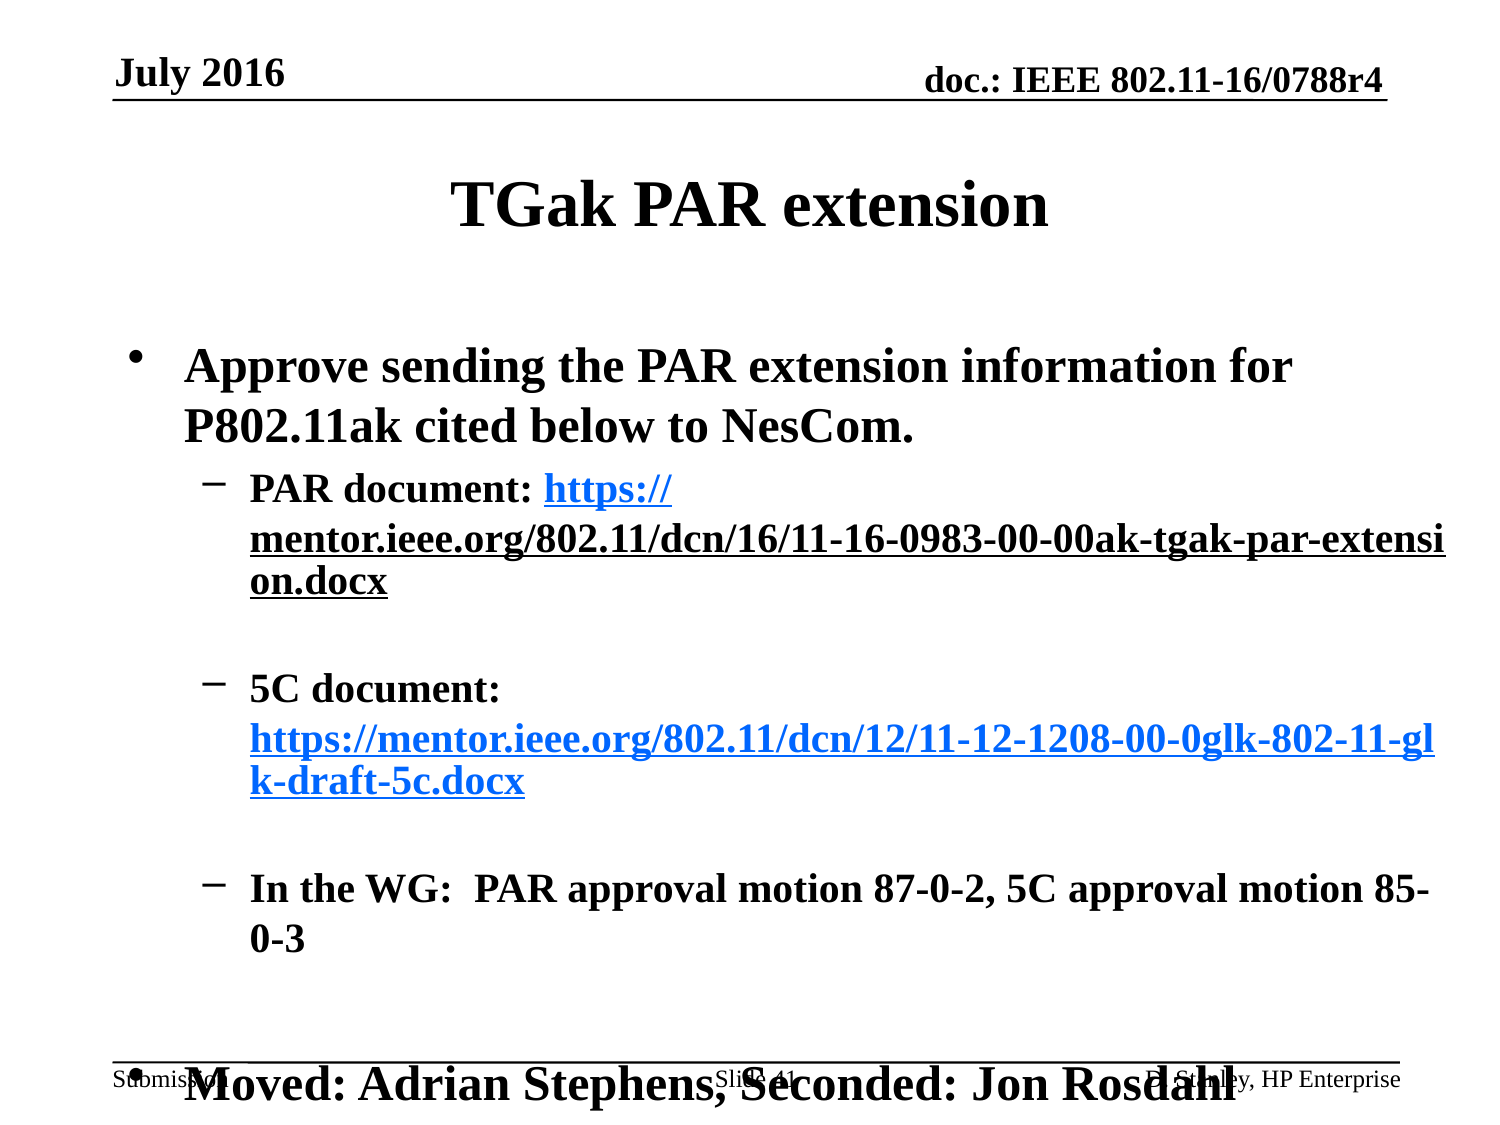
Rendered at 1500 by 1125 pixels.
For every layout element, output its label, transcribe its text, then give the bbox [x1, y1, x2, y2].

list Approve sending the PAR extension information for P802.11ak cited below to NesCom. PAR document: https://mentor.ieee.org/802.11/dcn/16/11-16-0983-00-00ak-tgak-par-extension.docx 5C document: https://mentor.ieee.org/802.11/dcn/12/11-12-1208-00-0glk-802-11-glk-draft-5c.docx In the WG: PAR approval motion 87-0-2, 5C approval motion 85-0-3 Moved: Adrian Stephens, Seconded: Jon Rosdahl Result: [112, 324, 1463, 1038]
slide_number Slide 41 [712, 1061, 800, 1093]
footer D. Stanley, HP Enterprise [878, 1061, 1402, 1093]
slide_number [114, 49, 423, 95]
title TGak PAR extension [112, 112, 1388, 288]
